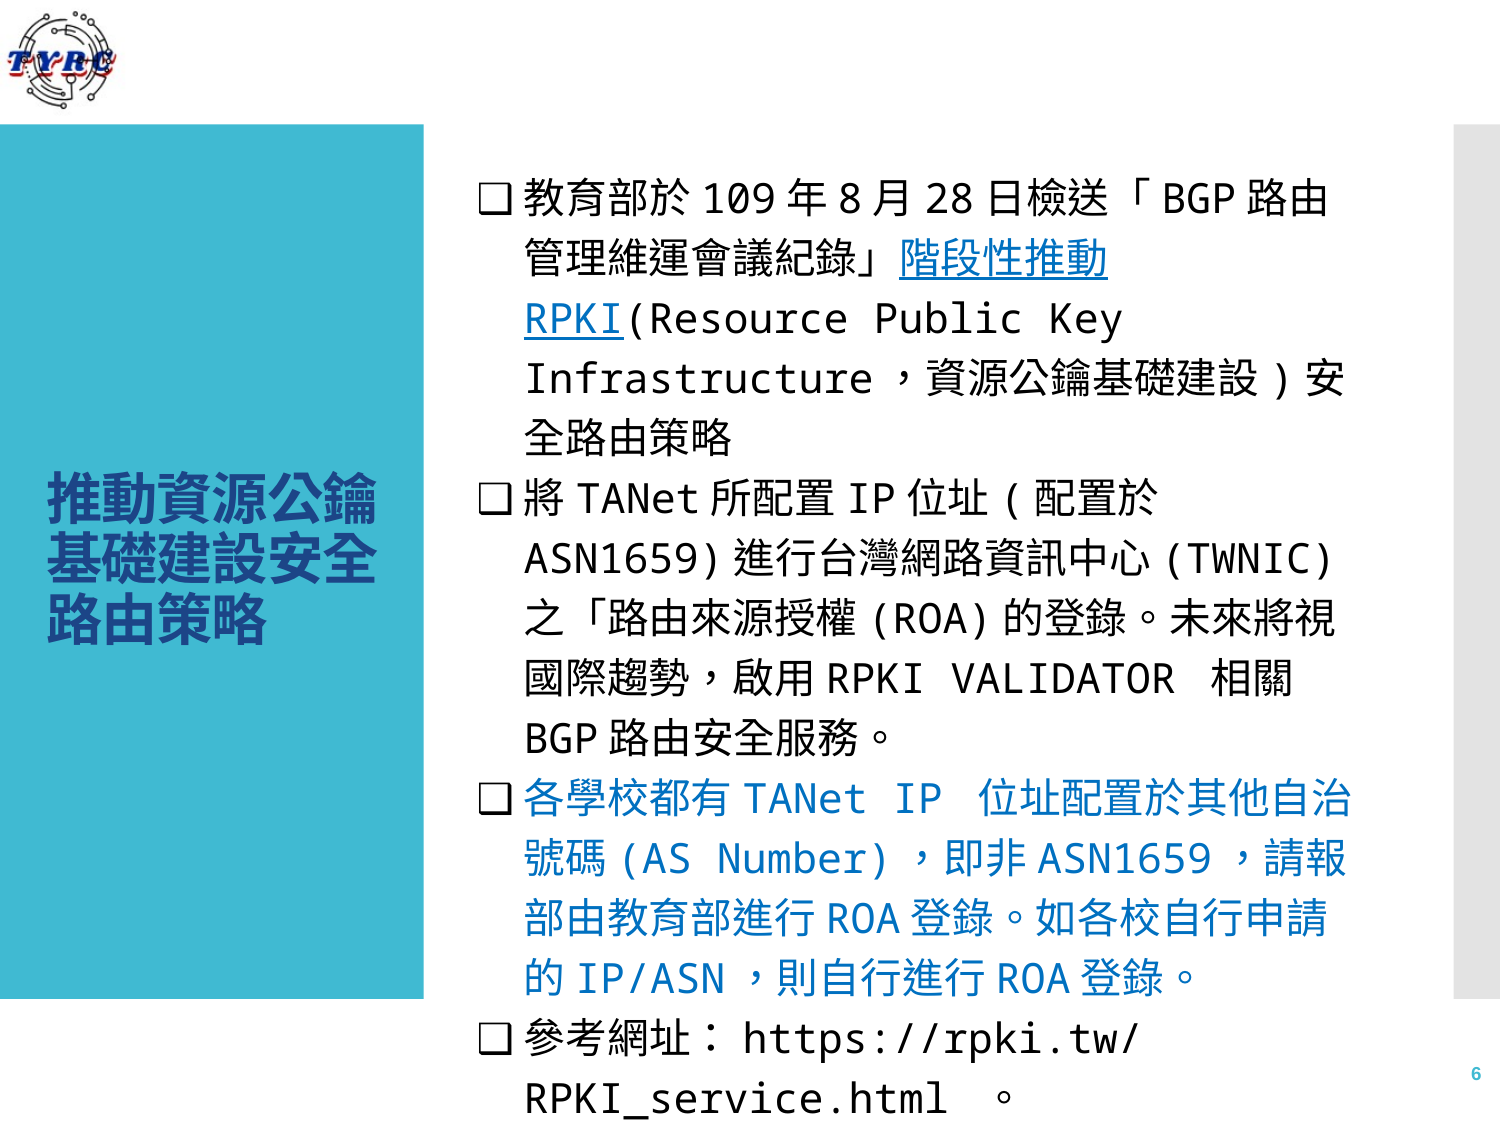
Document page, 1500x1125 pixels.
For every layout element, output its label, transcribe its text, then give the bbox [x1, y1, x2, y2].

list ❑教育部於109年8月28日檢送「BGP路由管理維運會議紀錄」階段性推動RPKI(Resource Public Key Infrastructure，資源公鑰基礎建設)安全路由策略 ❑將TANet所配置IP位址(配置於ASN1659)進行台灣網路資訊中心(TWNIC)之「路由來源授權(ROA)的登錄。未來將視國際趨勢，啟用RPKI VALIDATOR 相關BGP路由安全服務。 ❑各學校都有TANet IP 位址配置於其他自治號碼(AS Number)，即非ASN1659，請報部由教育部進行ROA登錄。如各校自行申請的IP/ASN，則自行進行ROA登錄。 ❑參考網址：https://rpki.tw/RPKI_service.html 。 [461, 154, 1389, 1125]
title 推動資源公鑰基礎建設安全路由策略 [31, 184, 394, 940]
picture [0, 0, 127, 117]
slide_number 6 [1389, 1042, 1497, 1103]
